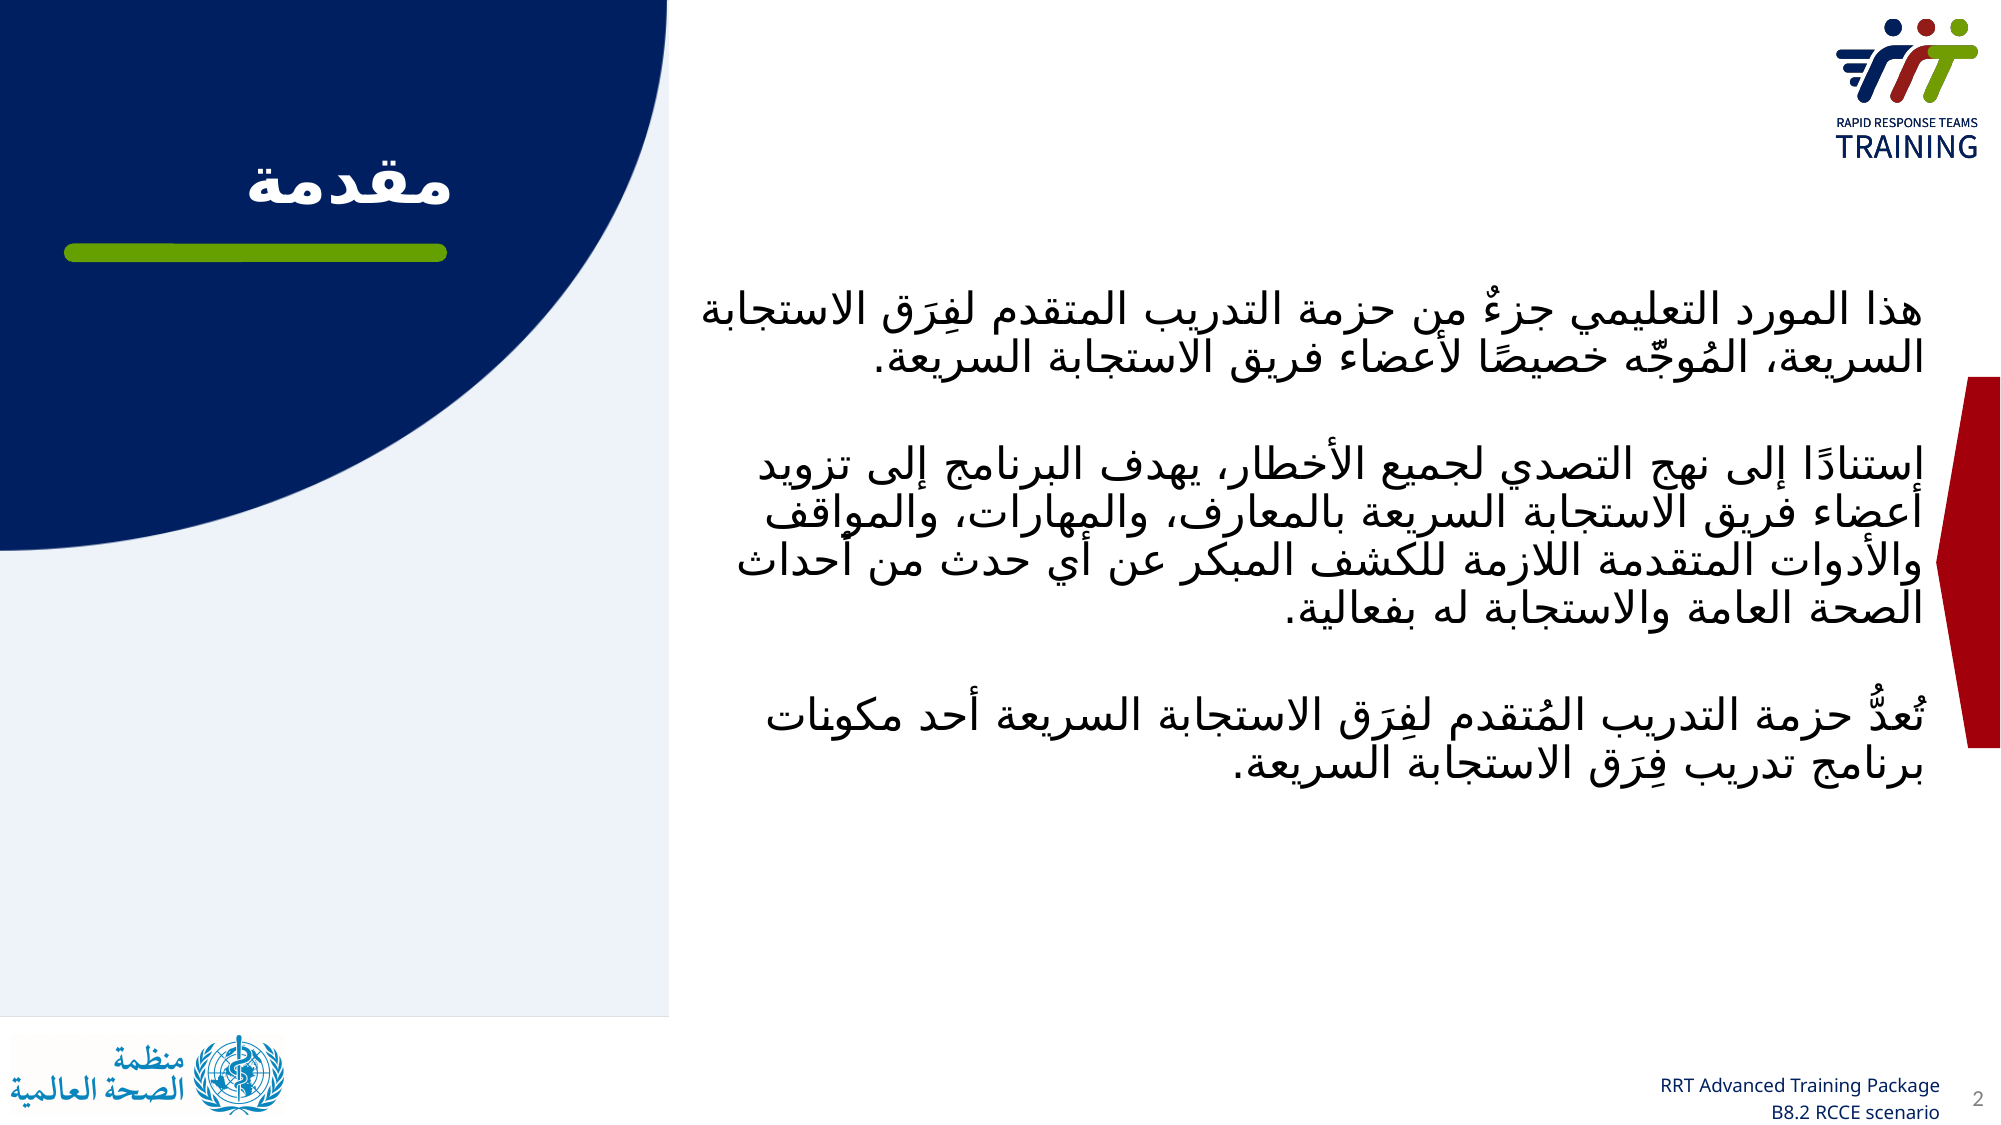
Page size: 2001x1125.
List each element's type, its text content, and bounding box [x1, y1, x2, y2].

picture [1835, 19, 1978, 167]
picture [241, 1050, 247, 1059]
picture [0, 0, 669, 1018]
list هذا المورد التعليمي جزءٌ من حزمة التدريب المتقدم لفِرَق الاستجابة السريعة، المُوجَّه خصيصًا لأعضاء فريق الاستجابة السريعة. استنادًا إلى نهج التصدي لجميع الأخطار، يهدف البرنامج إلى تزويد أعضاء فريق الاستجابة السريعة بالمعارف، والمهارات، والمواقف والأدوات المتقدمة اللازمة للكشف المبكر عن أي حدث من أحداث الصحة العامة والاستجابة له بفعالية. تُعدُّ حزمة التدريب المُتقدم لفِرَق الاستجابة السريعة أحد مكونات برنامج تدريب فِرَق الاستجابة السريعة. [690, 286, 1927, 798]
title مقدمة [49, 81, 456, 219]
picture [11, 1035, 284, 1115]
